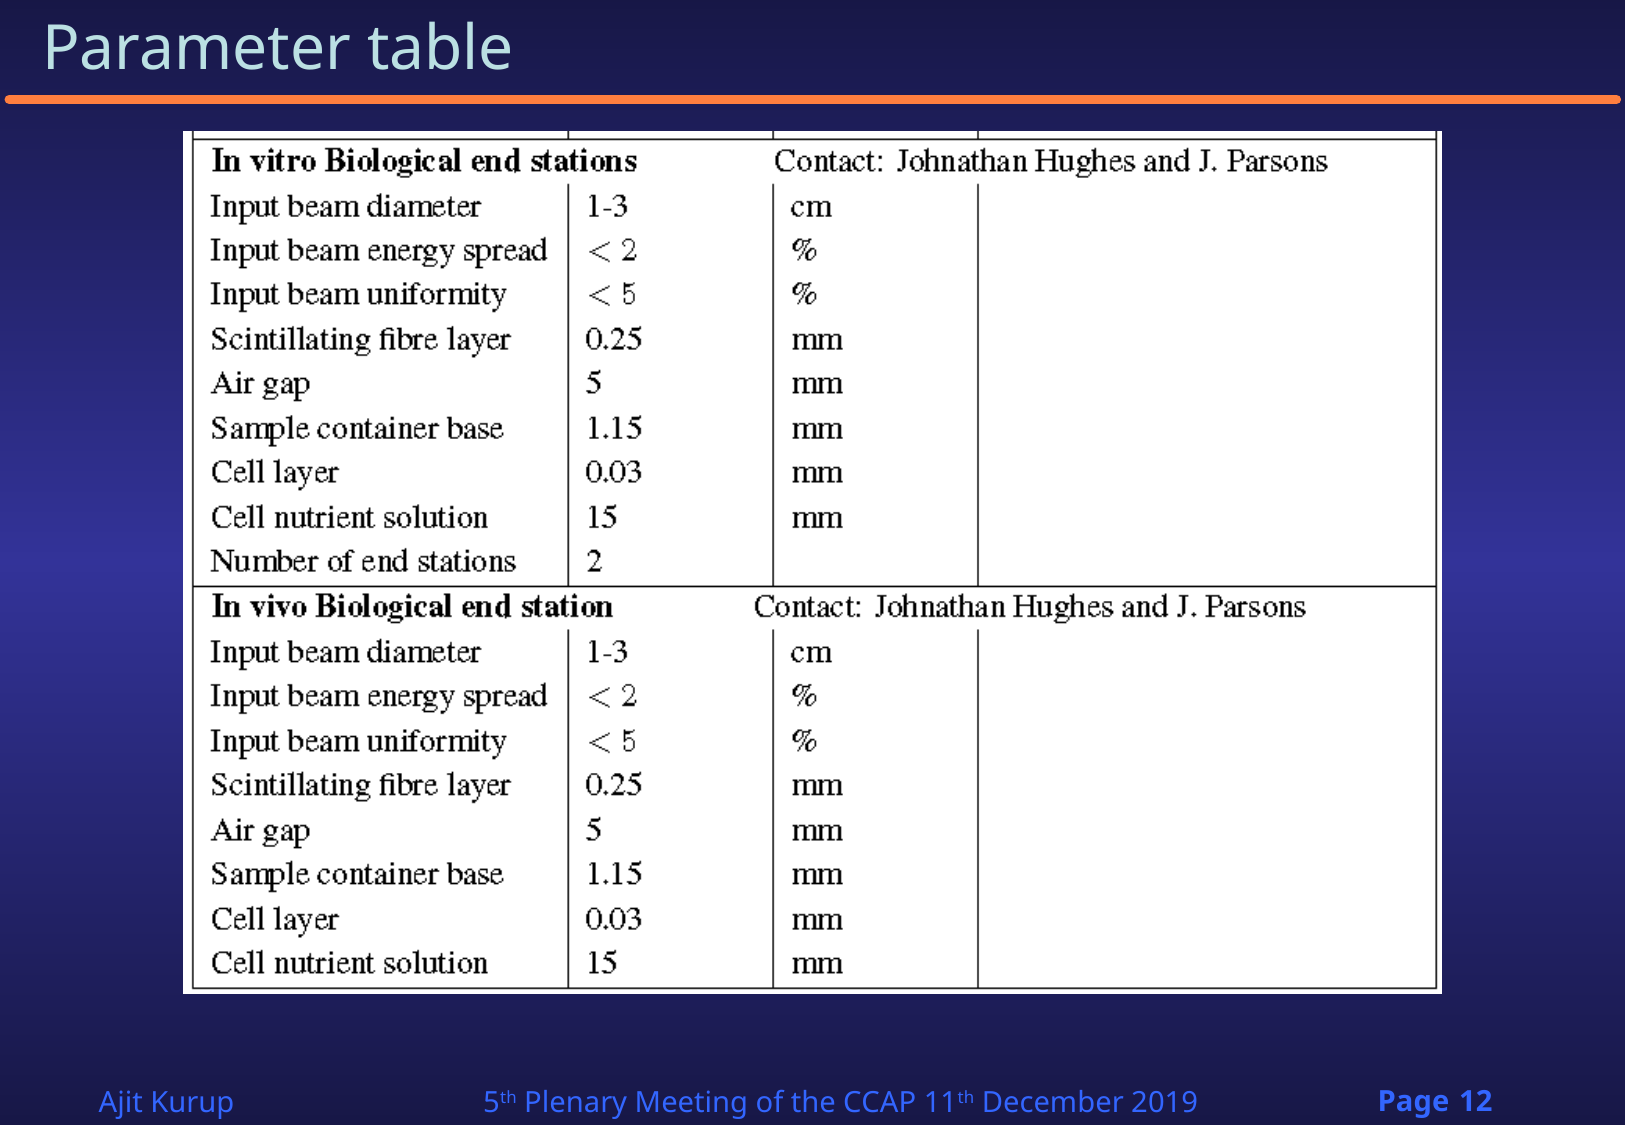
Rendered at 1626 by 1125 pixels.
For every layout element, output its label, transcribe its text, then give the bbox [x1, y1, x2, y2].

title Parameter table [27, 0, 1490, 90]
picture [183, 131, 1442, 994]
